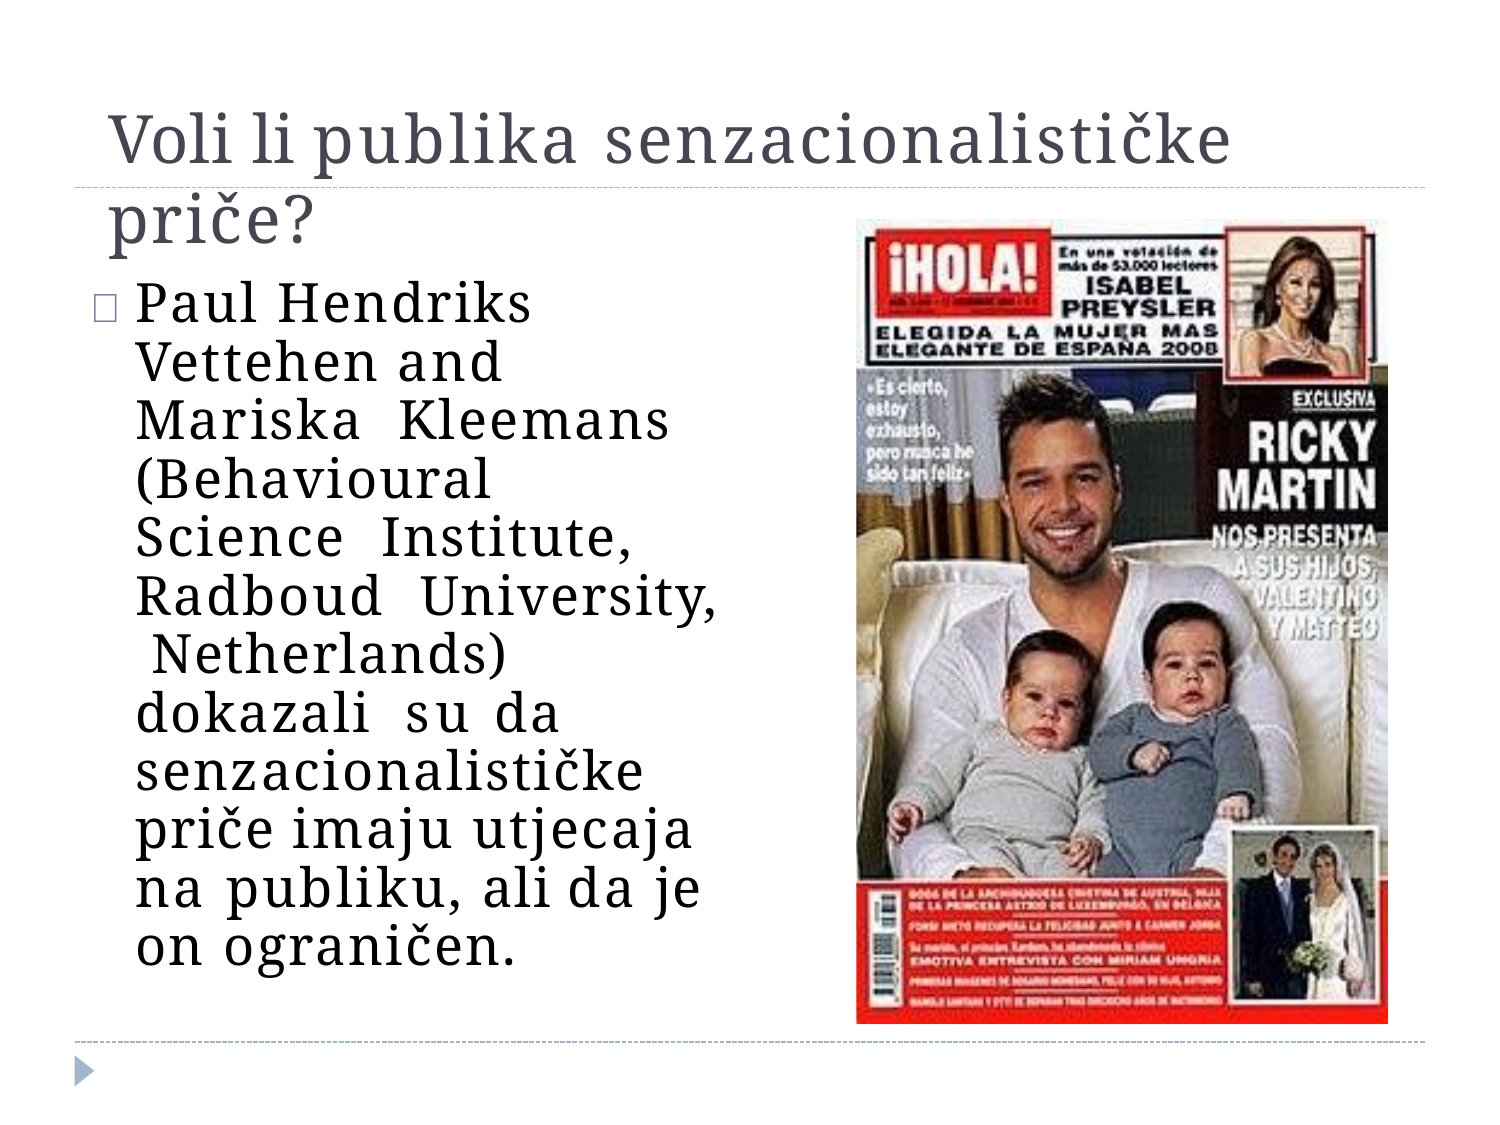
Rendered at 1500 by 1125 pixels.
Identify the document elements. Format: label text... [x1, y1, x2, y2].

text_box [74, 1055, 95, 1087]
text_box  Paul Hendriks Vettehen and Mariska Kleemans (Behavioural Science Institute, Radboud University, Netherlands) dokazali su da senzacionalističke priče imaju utjecaja na publiku, ali da je on ograničen. [87, 267, 723, 978]
title Voli li publika senzacionalističke priče? [106, 94, 1394, 285]
text_box [856, 219, 1388, 1024]
